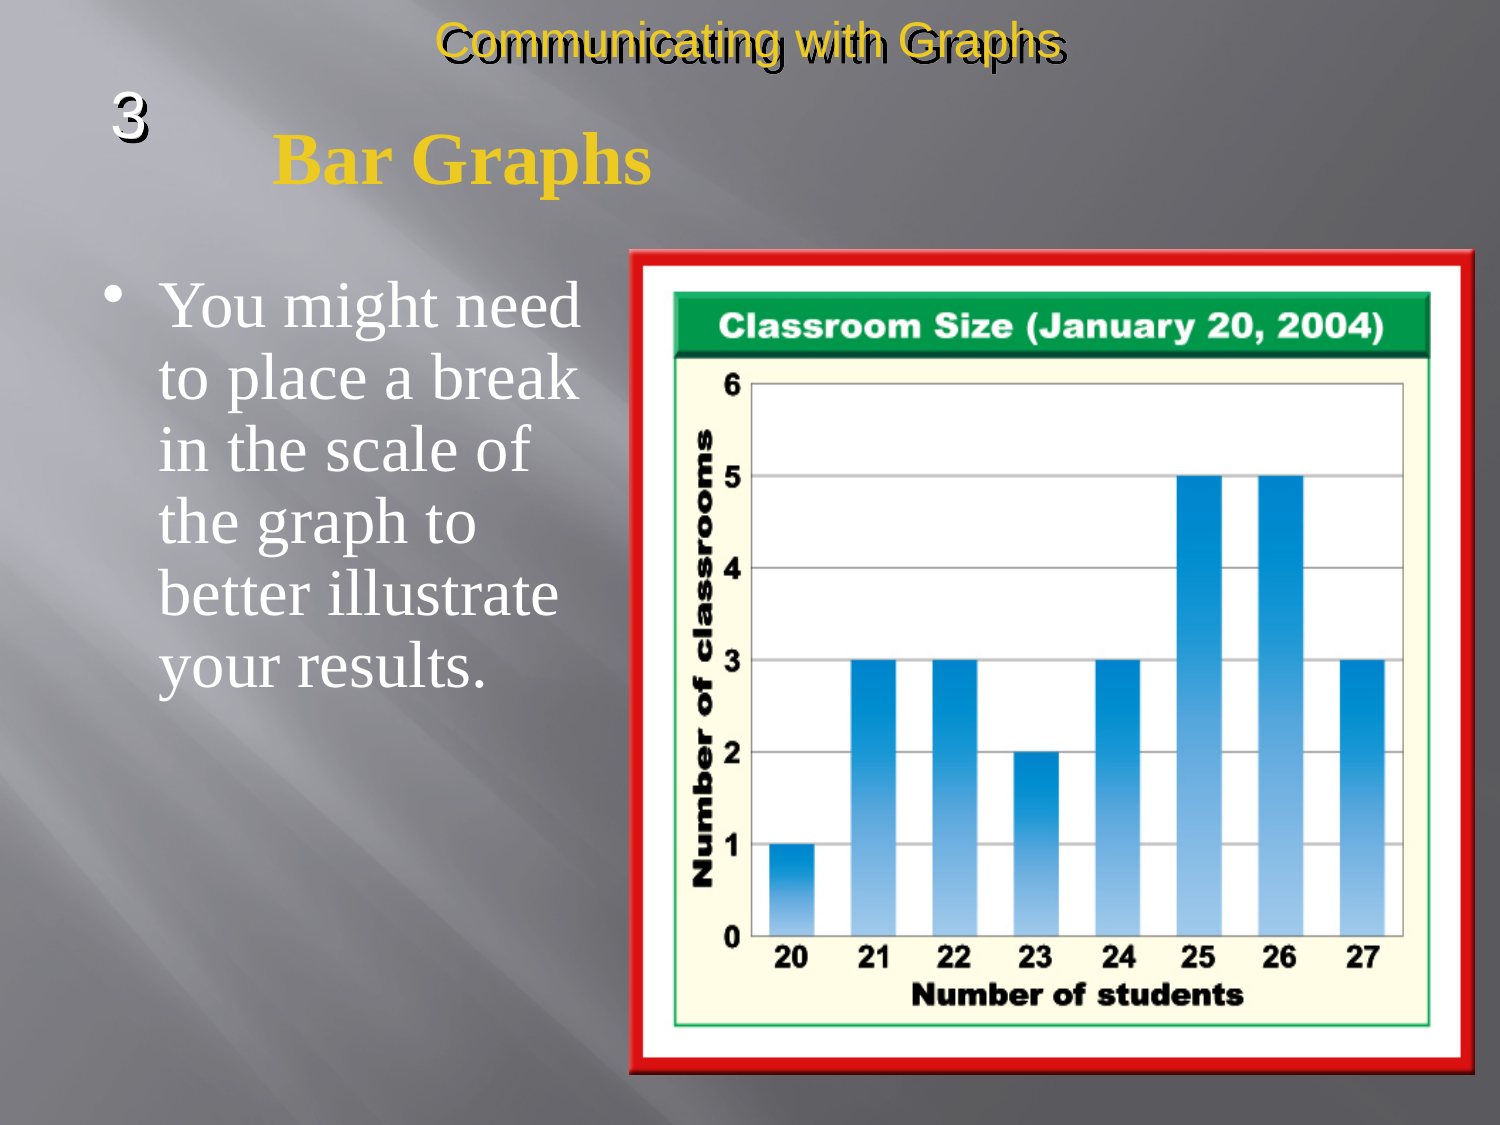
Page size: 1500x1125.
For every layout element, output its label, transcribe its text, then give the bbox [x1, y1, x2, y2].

text_box 3 [95, 64, 163, 160]
picture [628, 249, 1476, 1076]
text_box Bar Graphs [258, 112, 668, 209]
text_box Communicating with Graphs [419, 0, 1077, 75]
text_box You might need to place a break in the scale of the graph to better illustrate your results. [87, 262, 613, 709]
